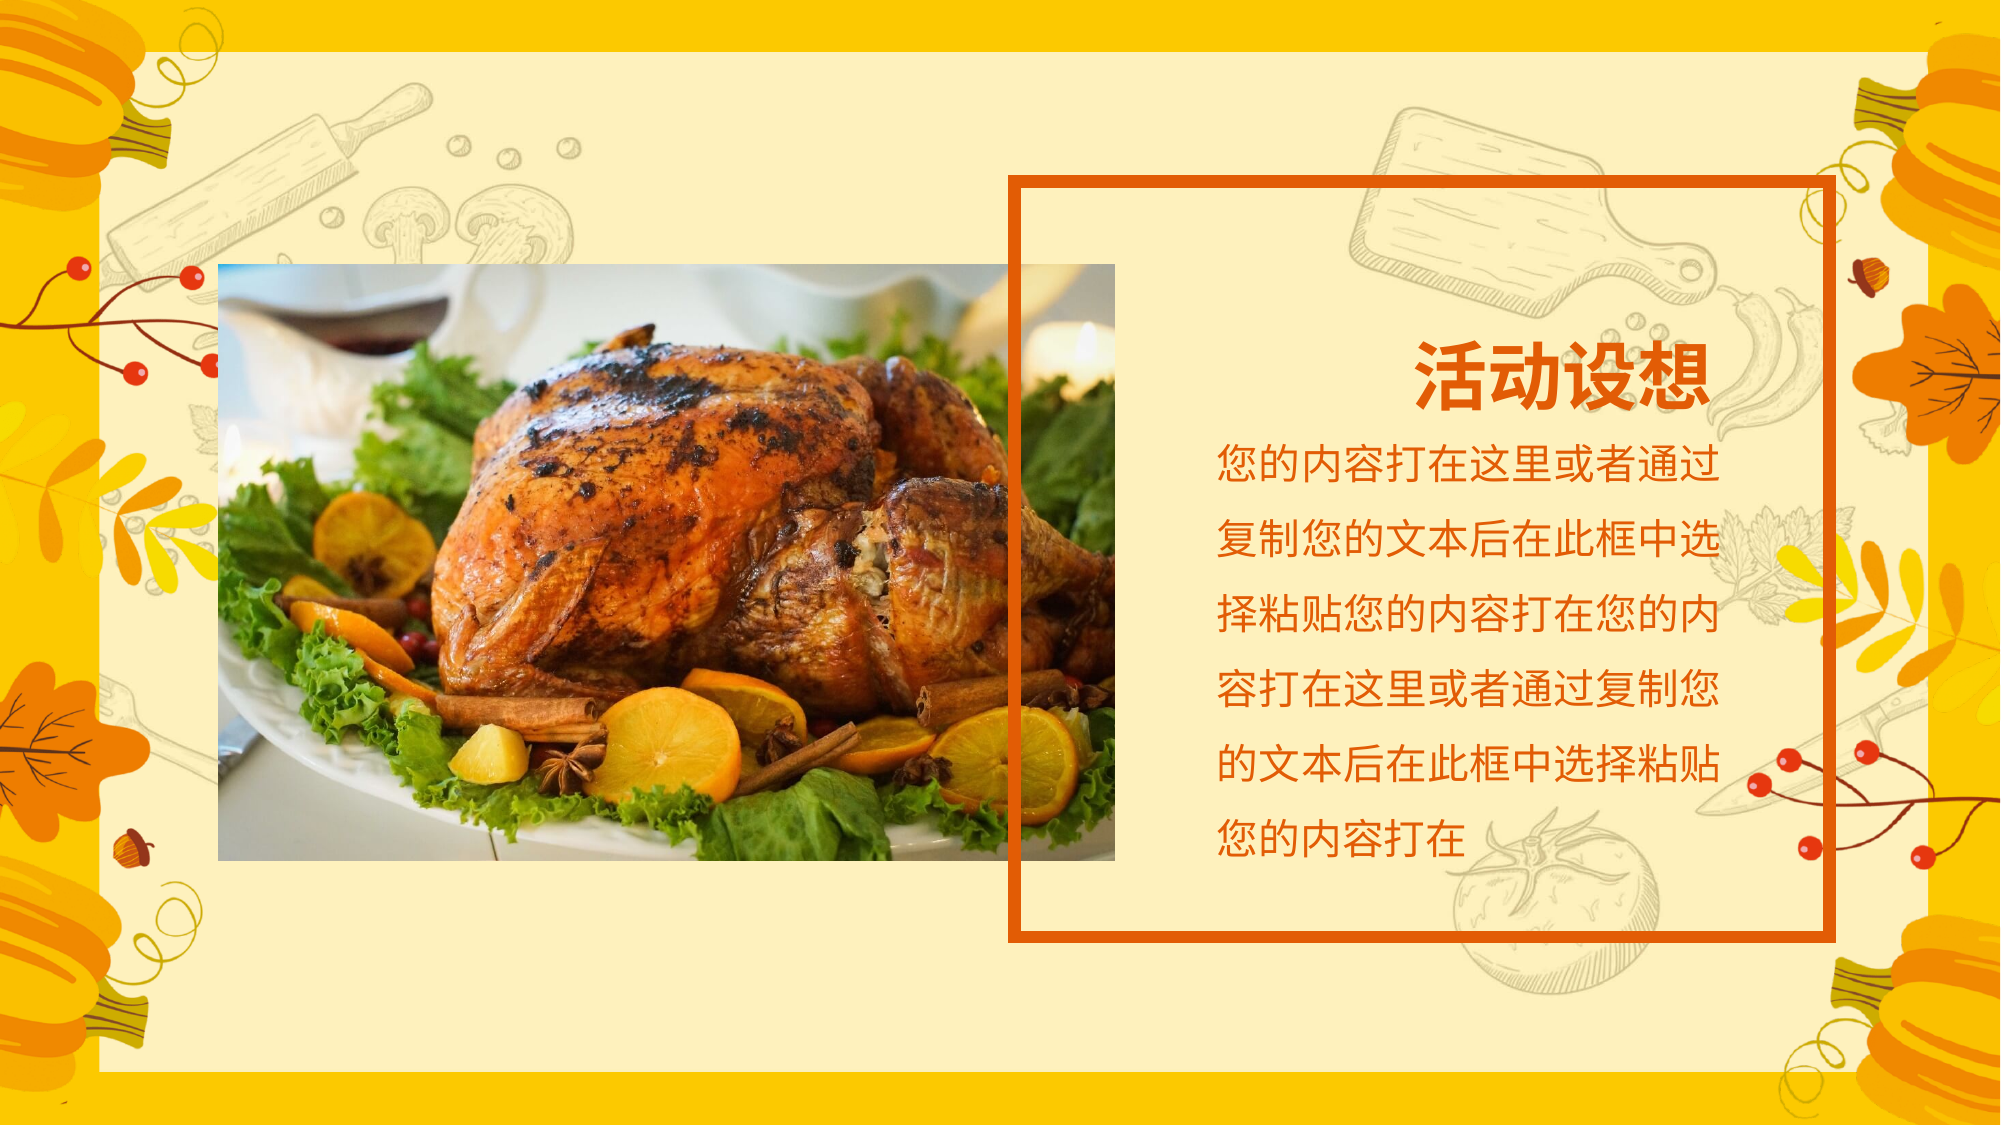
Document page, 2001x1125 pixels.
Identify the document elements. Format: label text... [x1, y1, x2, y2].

picture [0, 0, 1999, 1125]
text_box [1014, 180, 1831, 938]
text_box 您的内容打在这里或者通过复制您的文本后在此框中选择粘贴您的内容打在您的内容打在这里或者通过复制您的文本后在此框中选择粘贴您的内容打在 [1216, 412, 1722, 863]
text_box 活动设想 [1388, 321, 1738, 427]
